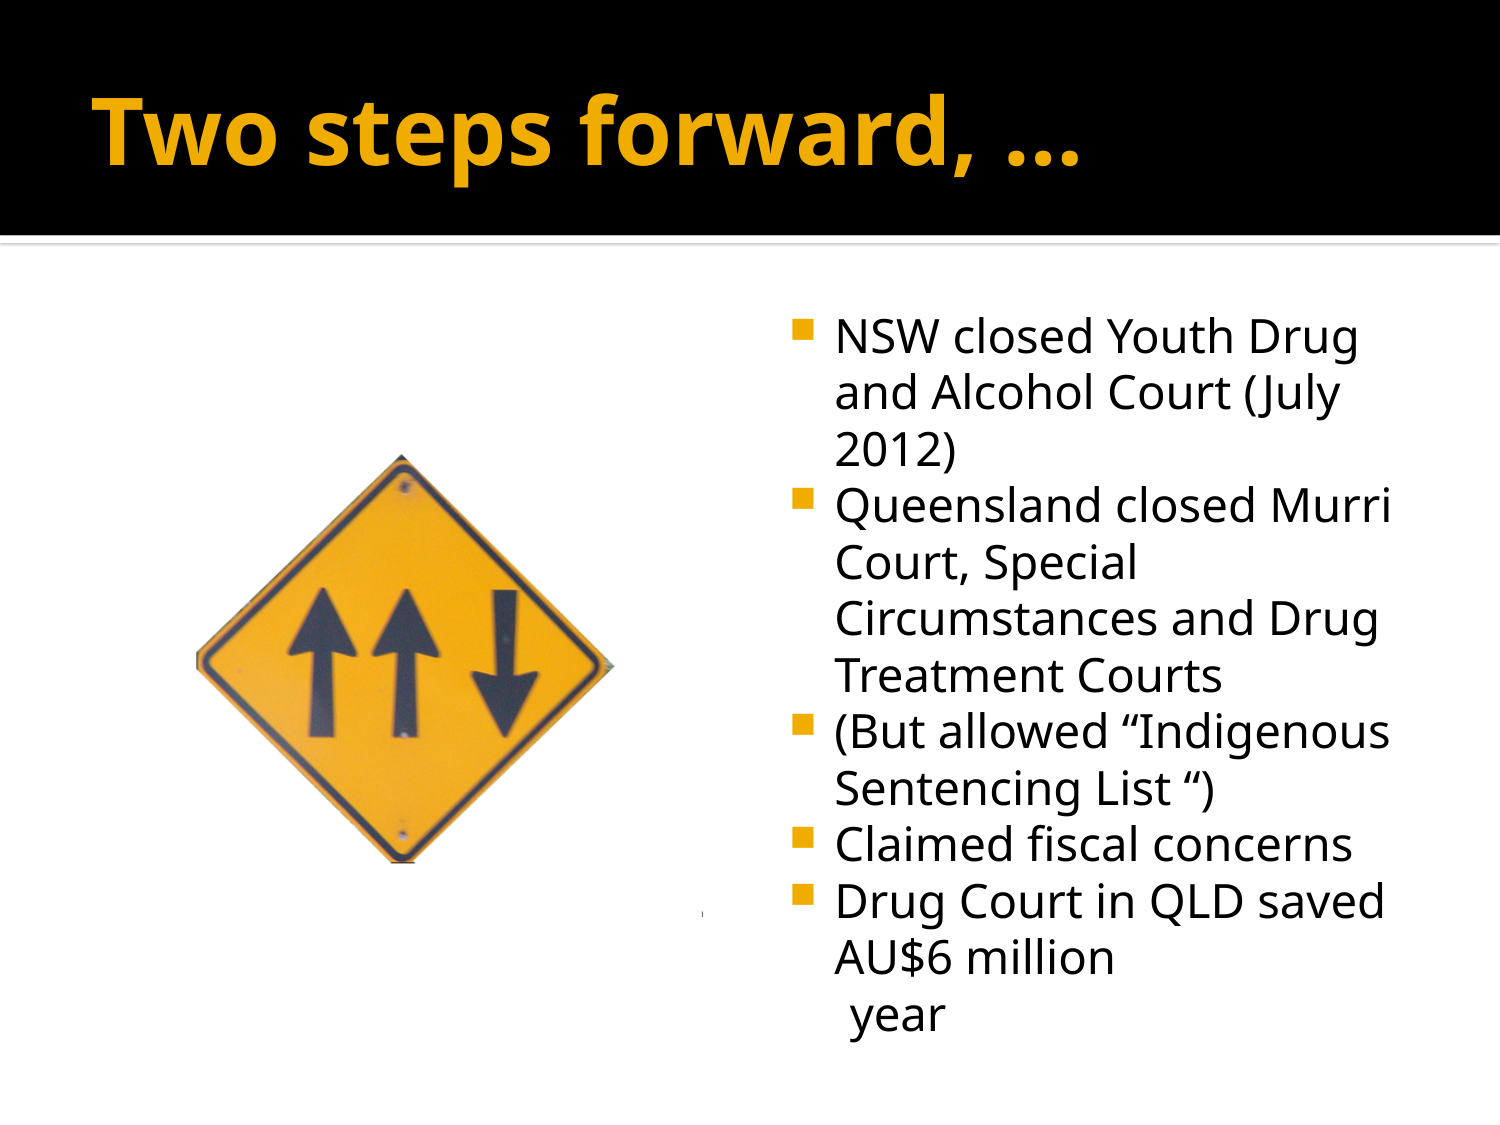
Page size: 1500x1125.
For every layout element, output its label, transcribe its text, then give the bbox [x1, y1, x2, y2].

title Two steps forward, … [75, 24, 1425, 231]
list NSW closed Youth Drug and Alcohol Court (July 2012) Queensland closed Murri Court, Special Circumstances and Drug Treatment Courts (But allowed “Indigenous Sentencing List “) Claimed fiscal concerns Drug Court in QLD saved AU$6 million year [762, 291, 1425, 1050]
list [74, 423, 738, 917]
